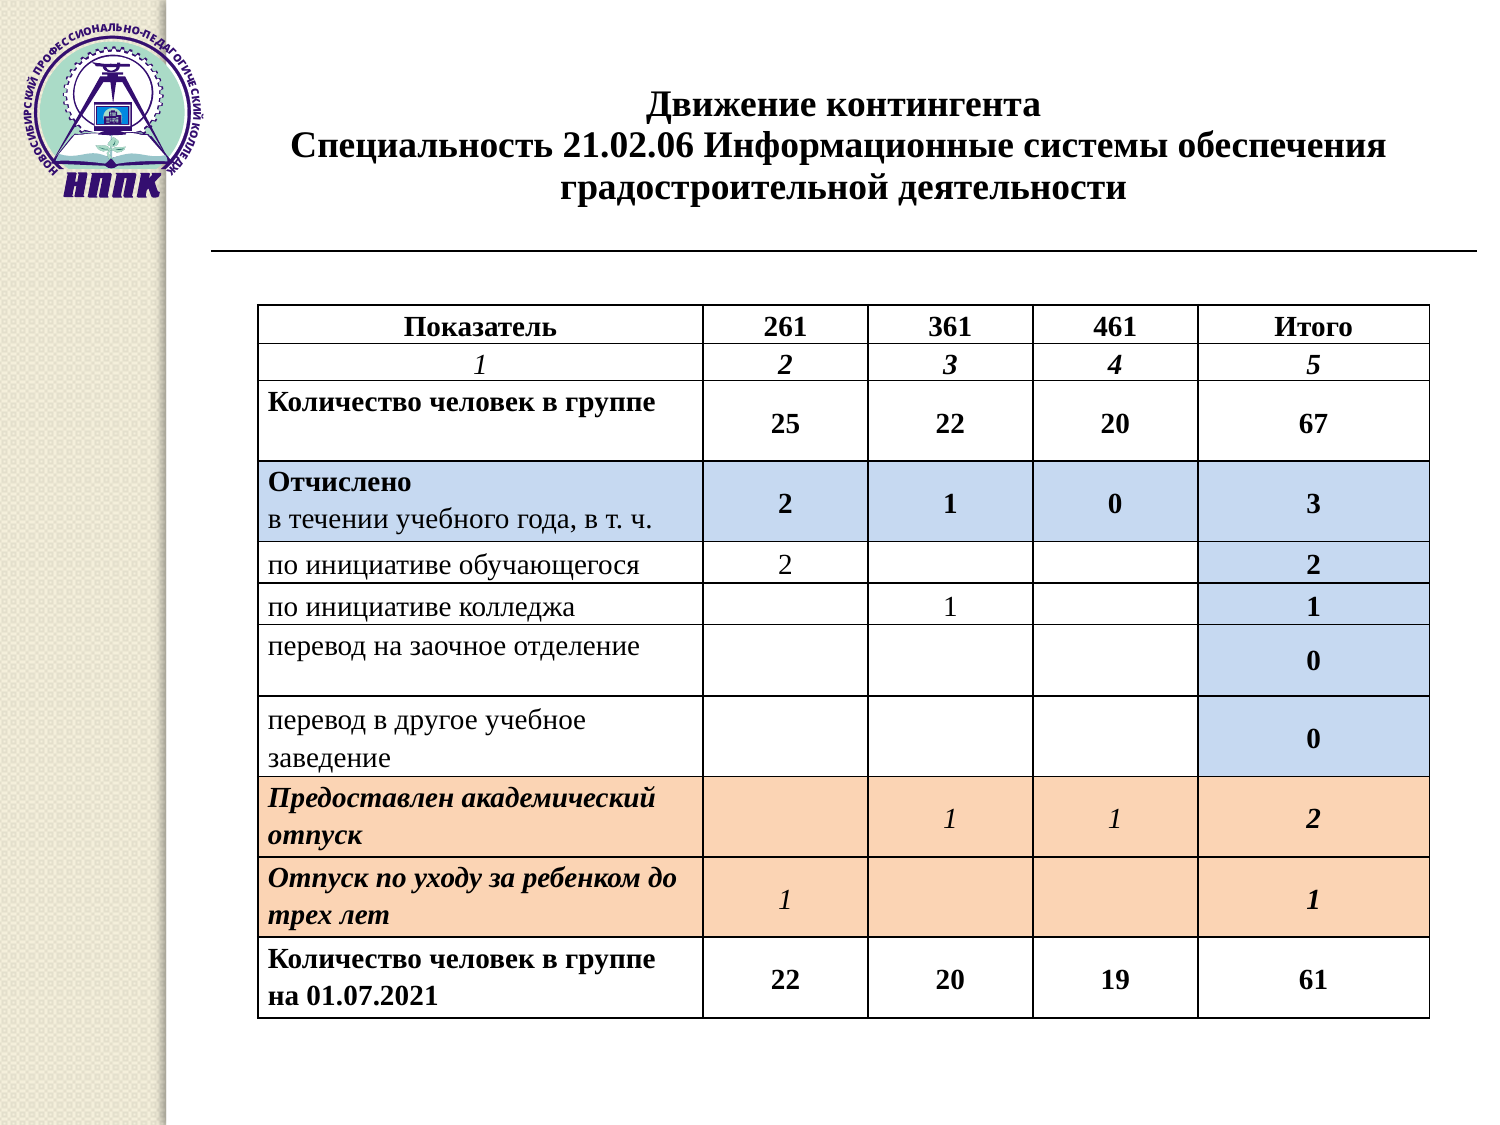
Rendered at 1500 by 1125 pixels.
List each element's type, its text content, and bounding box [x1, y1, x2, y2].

table_cell перевод на заочное отделение [259, 625, 702, 695]
table_cell 19 [1034, 938, 1197, 1017]
table_cell 0 [1034, 462, 1197, 541]
table_cell по инициативе обучающегося [259, 542, 702, 582]
table_cell [1034, 584, 1197, 624]
table_header Движение контингента Специальность 21.02.06 Информационные системы обеспечения градостроительной деятельности [211, 35, 1477, 250]
table_cell [704, 625, 867, 695]
table_cell Предоставлен академический отпуск [259, 777, 702, 856]
table_cell Отчислено в течении учебного года, в т. ч. [259, 462, 702, 541]
table_cell 20 [1034, 381, 1197, 460]
table_cell 1 [1199, 584, 1429, 624]
table_cell 25 [704, 381, 867, 460]
table_cell 5 [1199, 344, 1429, 380]
table_cell [704, 697, 867, 776]
table_cell 2 [704, 344, 867, 380]
table_cell 2 [704, 462, 867, 541]
table_cell [869, 542, 1032, 582]
table_cell 3 [1199, 462, 1429, 541]
table_cell 0 [1199, 625, 1429, 695]
table_cell [1034, 697, 1197, 776]
table_cell 2 [704, 542, 867, 582]
table_cell [869, 625, 1032, 695]
table_cell [1034, 858, 1197, 936]
table_header 461 [1034, 306, 1197, 343]
table_cell по инициативе колледжа [259, 584, 702, 624]
table_cell 20 [869, 938, 1032, 1017]
table_cell 4 [1034, 344, 1197, 380]
table_cell 1 [259, 344, 702, 380]
table_cell 1 [869, 462, 1032, 541]
table_cell перевод в другое учебное заведение [259, 697, 702, 776]
table_cell 61 [1199, 938, 1429, 1017]
table_header Итого [1199, 306, 1429, 343]
table_cell [704, 777, 867, 856]
table_cell Количество человек в группе [259, 381, 702, 460]
table_cell [1034, 625, 1197, 695]
table_cell 67 [1199, 381, 1429, 460]
table_cell [1034, 542, 1197, 582]
table_cell 1 [869, 584, 1032, 624]
table_cell 2 [1199, 777, 1429, 856]
table_cell 1 [869, 777, 1032, 856]
table_cell [869, 697, 1032, 776]
table_header 361 [869, 306, 1032, 343]
table_header 261 [704, 306, 867, 343]
table_cell [869, 858, 1032, 936]
table_cell 2 [1199, 542, 1429, 582]
table_cell 3 [869, 344, 1032, 380]
table_cell [704, 584, 867, 624]
table_cell 1 [704, 858, 867, 936]
table_cell Отпуск по уходу за ребенком до трех лет [259, 858, 702, 936]
table_cell 22 [869, 381, 1032, 460]
table_cell Количество человек в группе на 01.07.2021 [259, 938, 702, 1017]
table_cell 1 [1199, 858, 1429, 936]
table_cell 1 [1034, 777, 1197, 856]
table_cell 22 [704, 938, 867, 1017]
table_header Показатель [259, 306, 702, 343]
table_cell 0 [1199, 697, 1429, 776]
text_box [23, 23, 204, 199]
